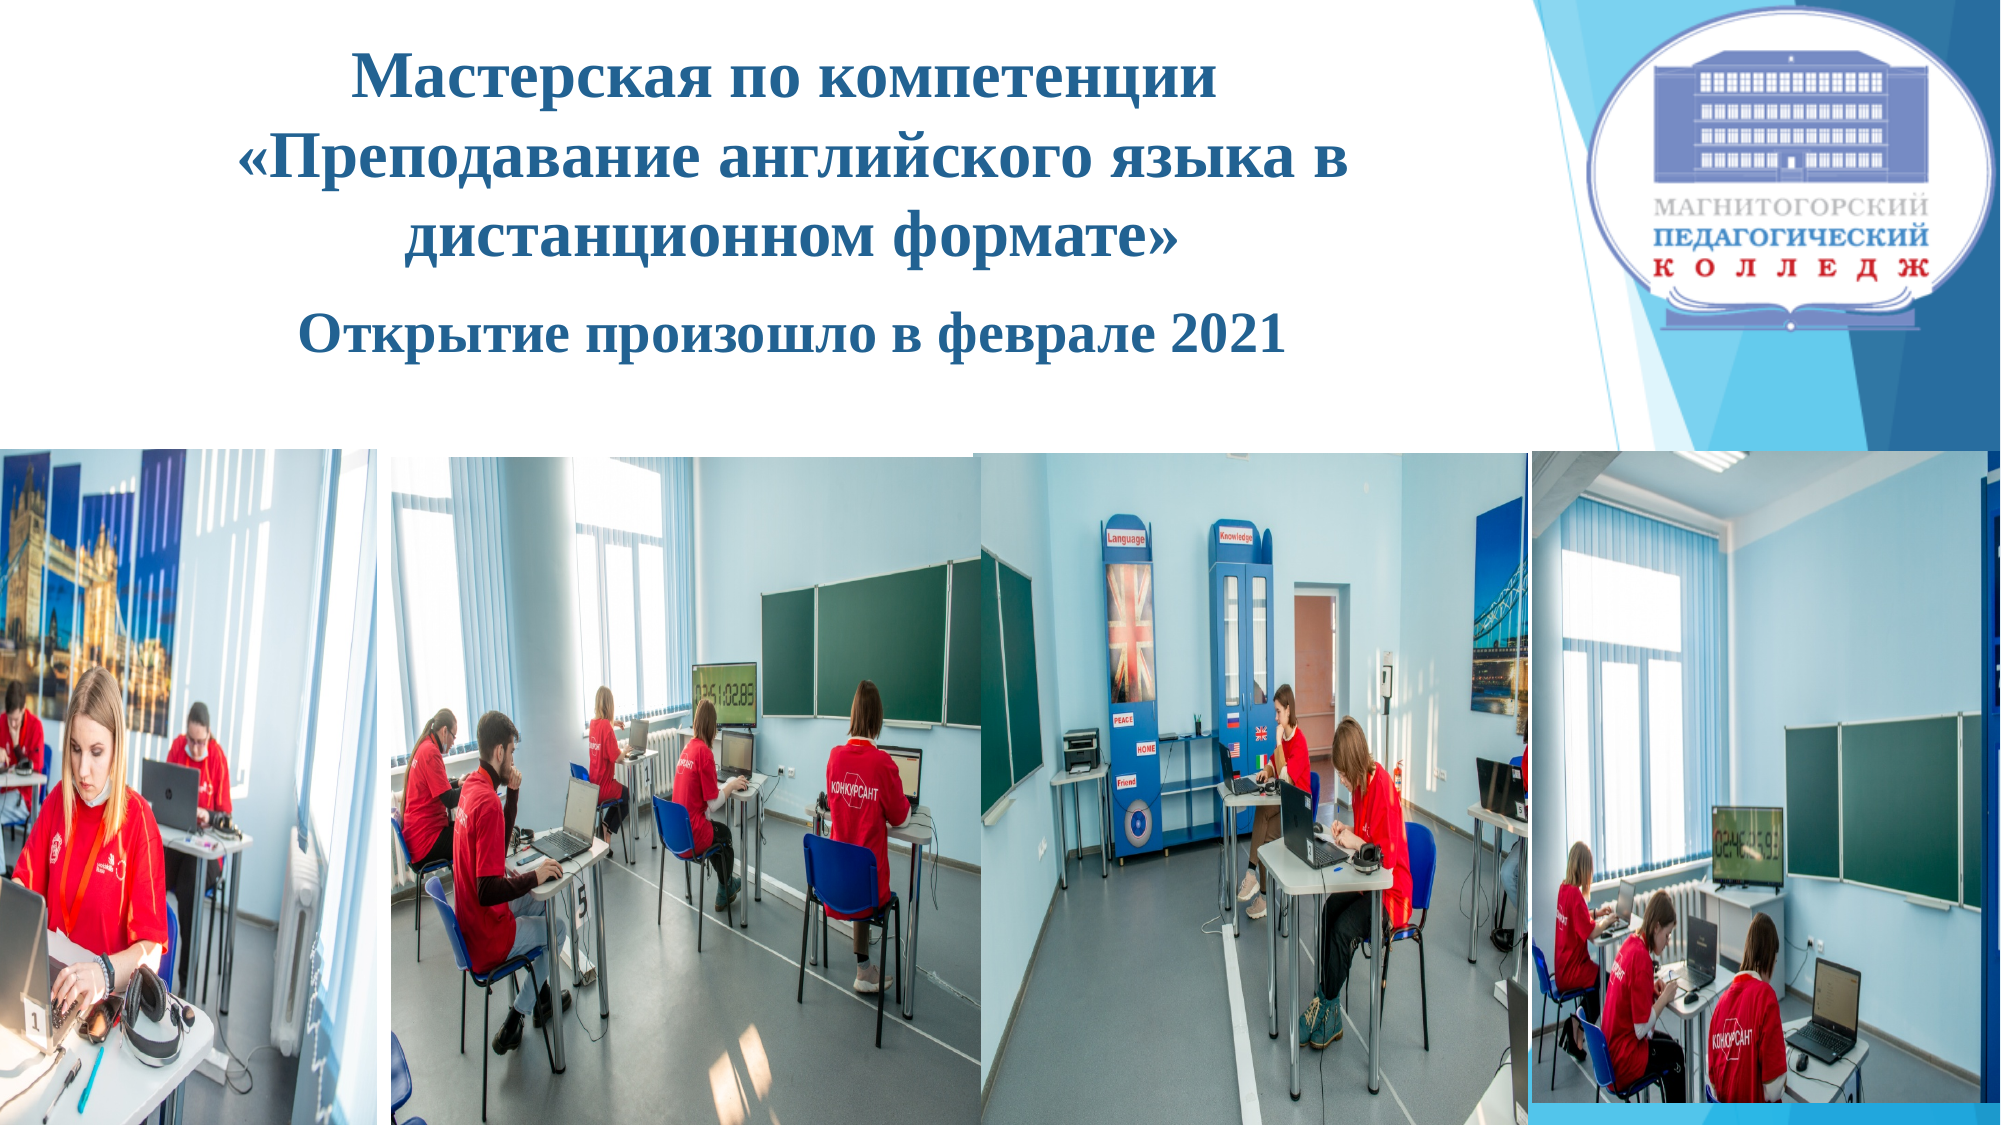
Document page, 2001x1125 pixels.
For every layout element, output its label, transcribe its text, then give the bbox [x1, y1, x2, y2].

list Открытие произошло в феврале 2021 [261, 287, 1325, 421]
picture [0, 0, 2001, 1125]
title Мастерская по компетенции «Преподавание английского языка в дистанционном формате» [88, 22, 1499, 240]
